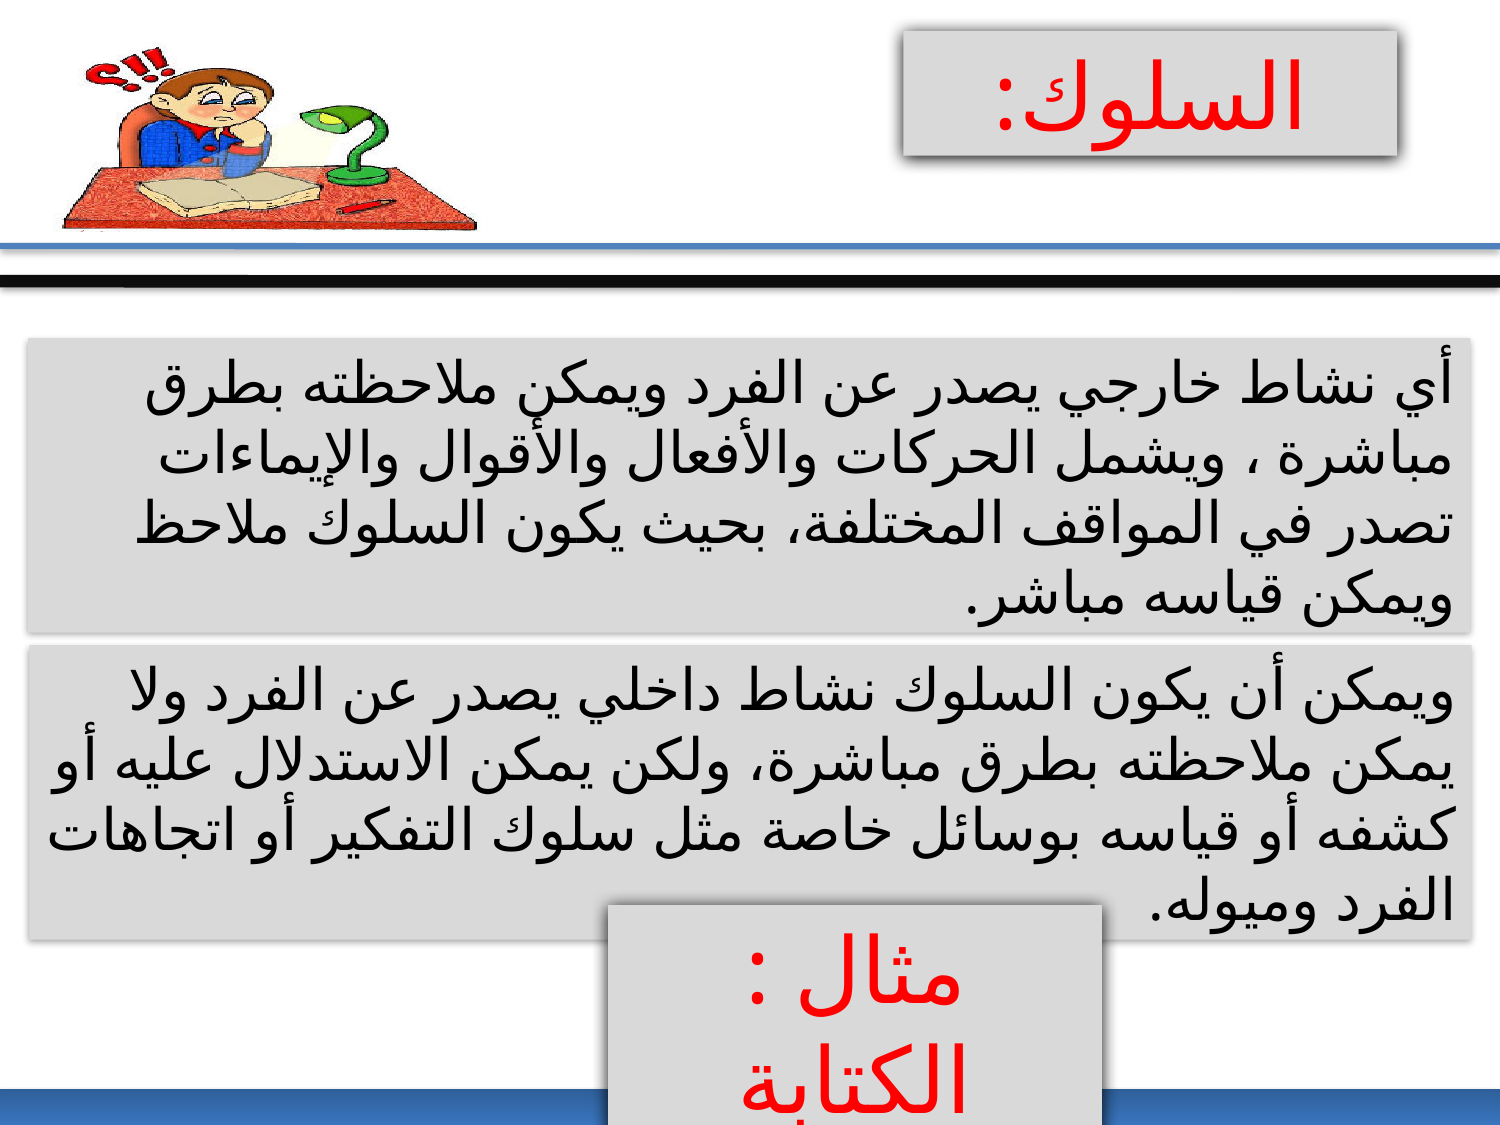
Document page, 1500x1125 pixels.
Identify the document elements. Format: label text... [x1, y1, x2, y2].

picture [40, 42, 493, 232]
text_box ويمكن أن يكون السلوك نشاط داخلي يصدر عن الفرد ولا يمكن ملاحظته بطرق مباشرة، ولكن يمكن الاستدلال عليه أو كشفه أو قياسه بوسائل خاصة مثل سلوك التفكير أو اتجاهات الفرد وميوله. [29, 645, 1472, 940]
text_box [1117, 1089, 1500, 1125]
text_box [0, 1089, 594, 1125]
text_box أي نشاط خارجي يصدر عن الفرد ويمكن ملاحظته بطرق مباشرة ، ويشمل الحركات والأفعال والأقوال والإيماءات تصدر في المواقف المختلفة، بحيث يكون السلوك ملاحظ ويمكن قياسه مباشر. [28, 338, 1471, 633]
text_box مثال : الكتابة [608, 905, 1102, 1125]
text_box السلوك: [903, 30, 1398, 156]
